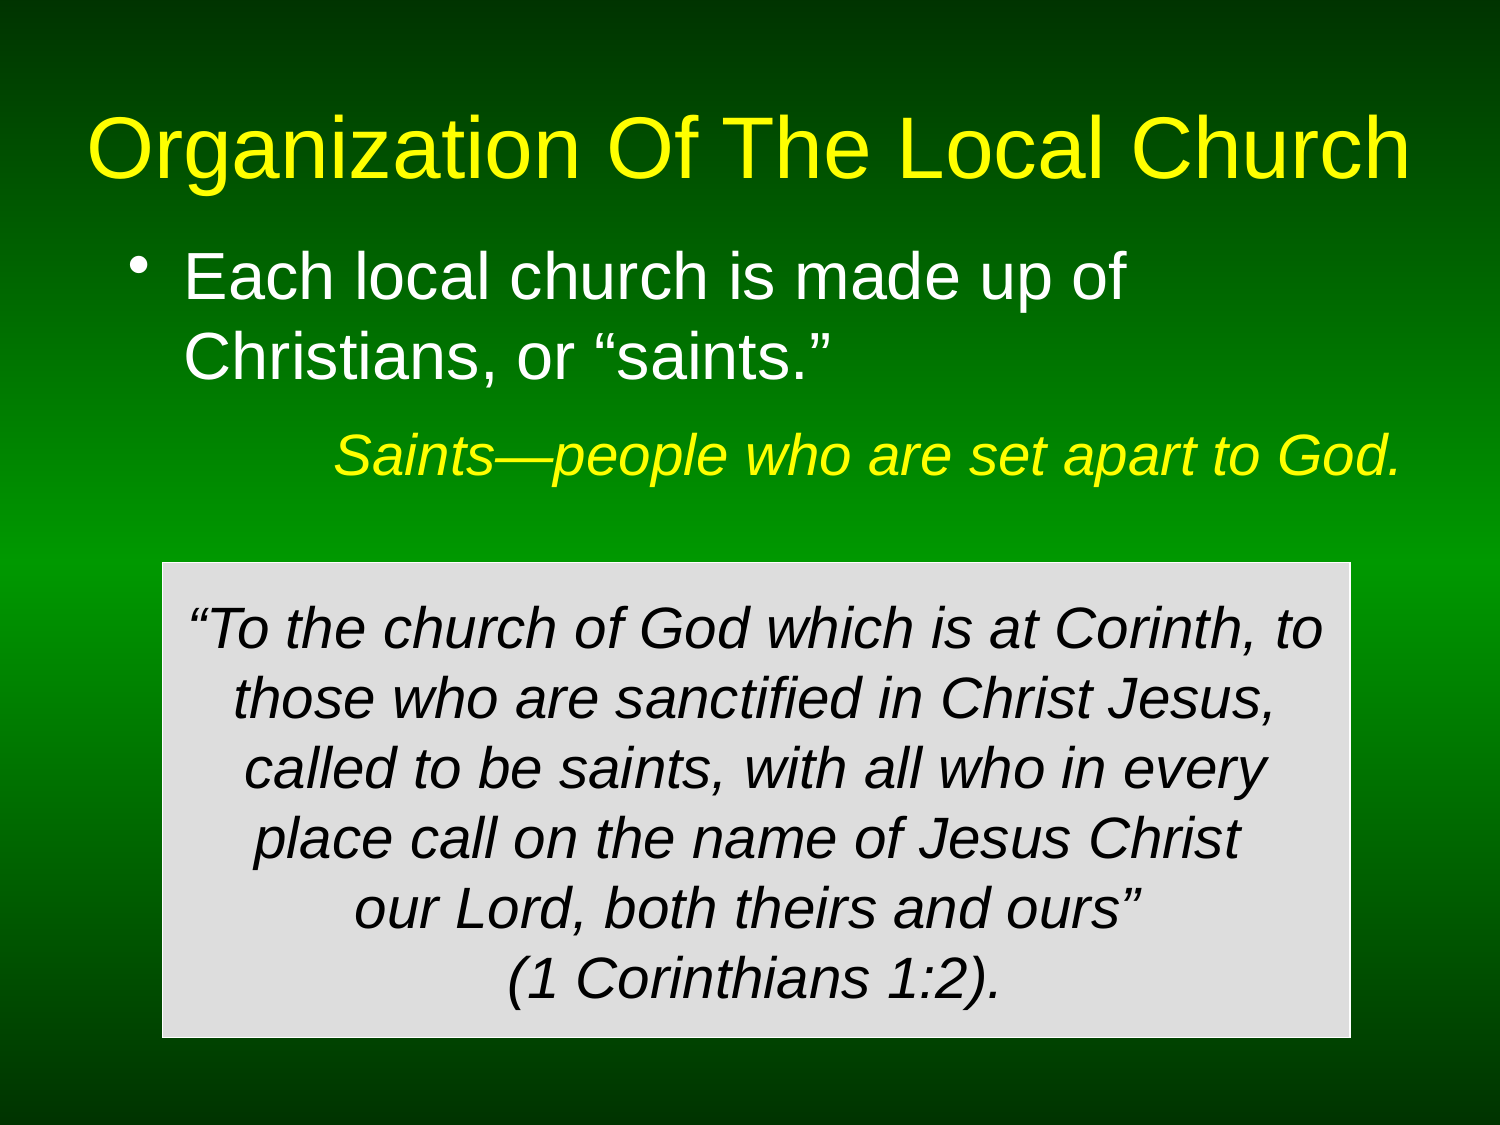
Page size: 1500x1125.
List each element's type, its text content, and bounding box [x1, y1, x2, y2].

title Organization Of The Local Church [37, 50, 1463, 238]
text_box “To the church of God which is at Corinth, to those who are sanctified in Christ Jesus, called to be saints, with all who in every place call on the name of Jesus Christ our Lord, both theirs and ours” (1 Corinthians 1:2). [162, 562, 1350, 1038]
list Each local church is made up of Christians, or “saints.” Saints—people who are set apart to God. [112, 224, 1463, 1125]
